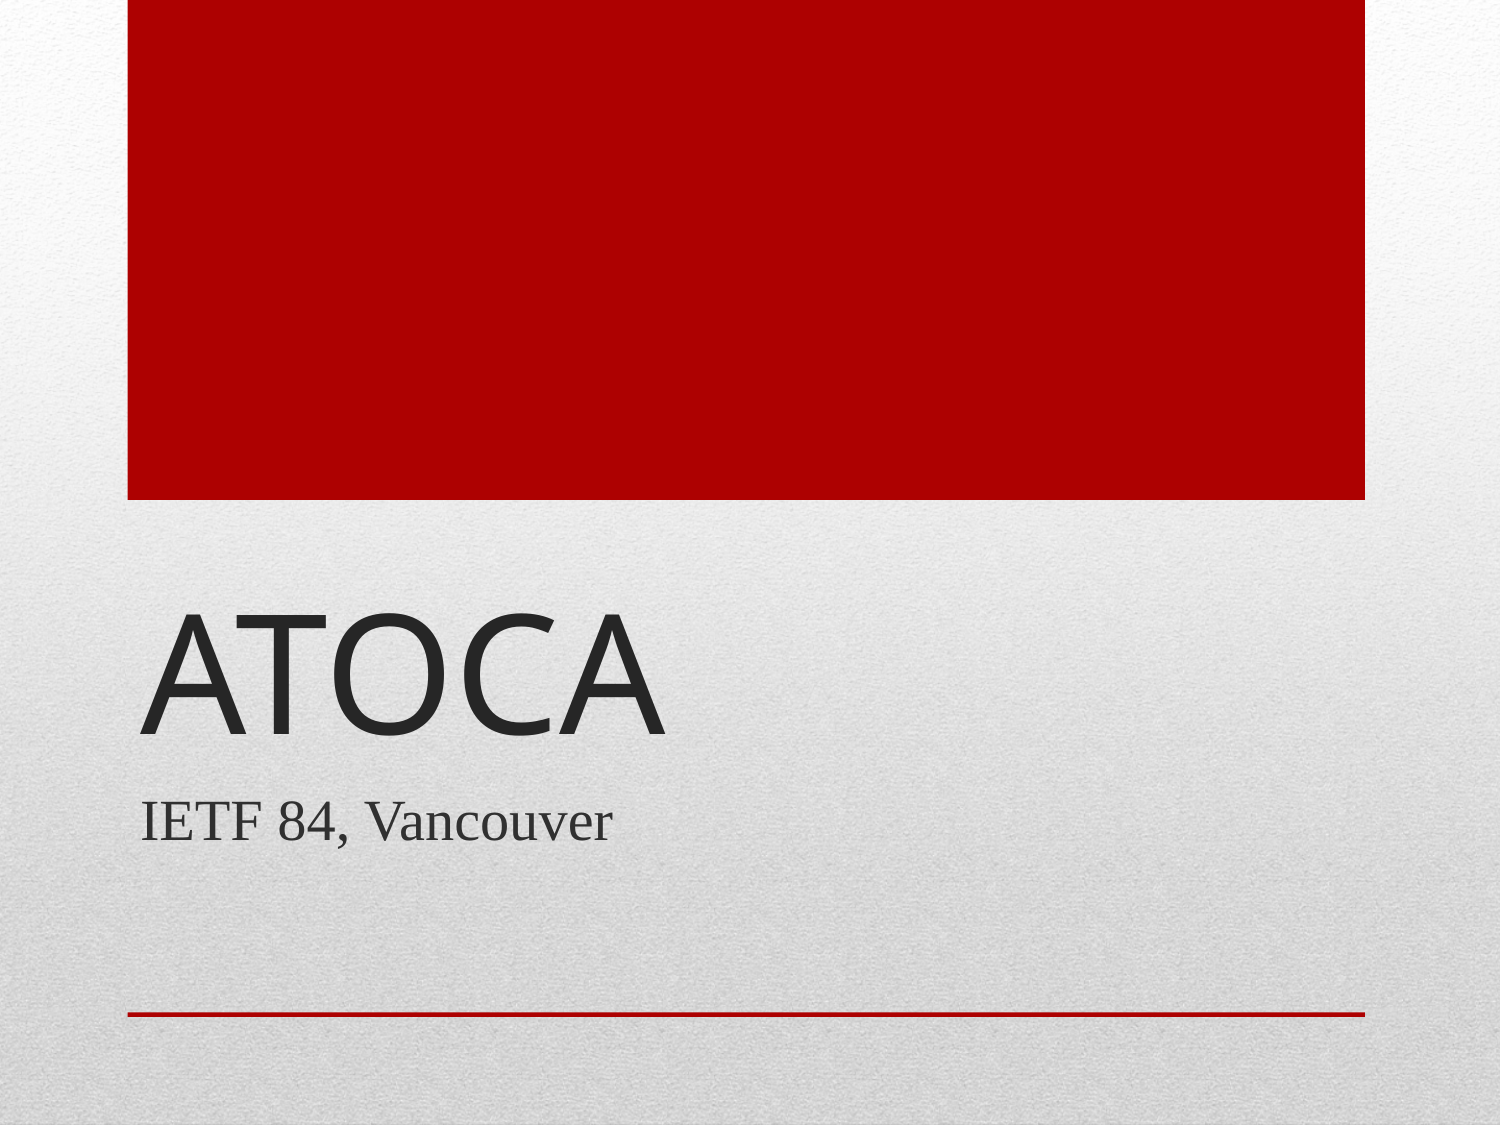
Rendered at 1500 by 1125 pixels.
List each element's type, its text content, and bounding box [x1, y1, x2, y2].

subtitle IETF 84, Vancouver [125, 774, 1250, 938]
title ATOCA [125, 525, 1363, 775]
